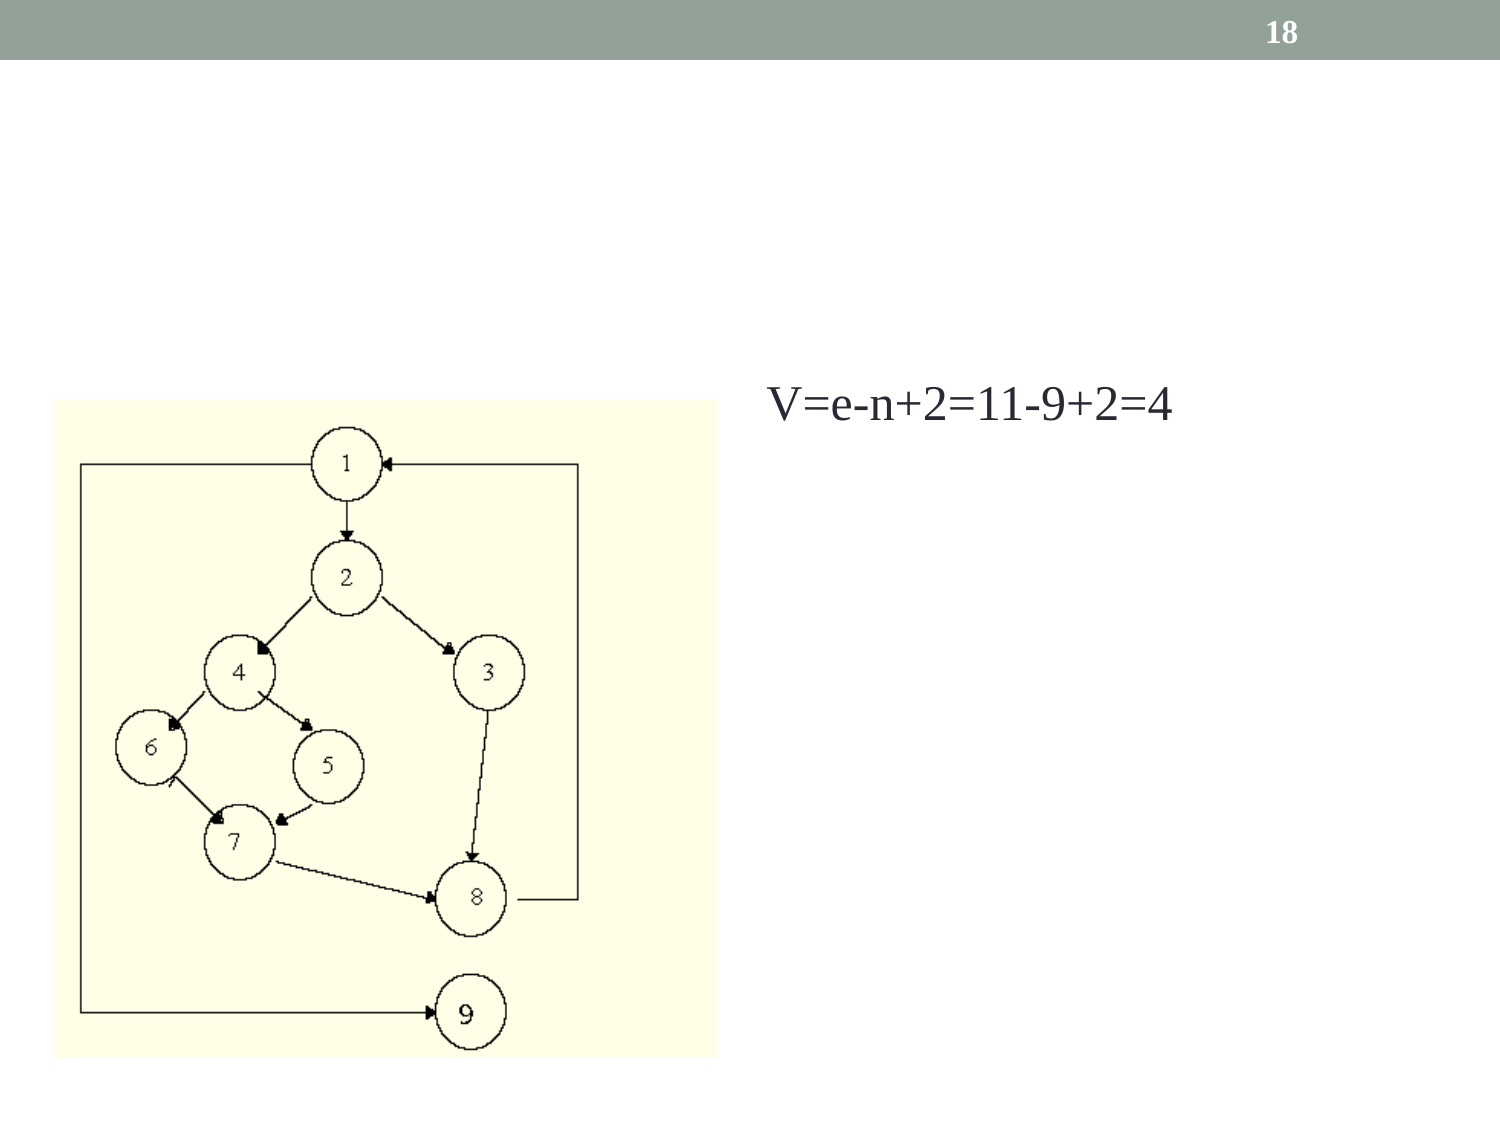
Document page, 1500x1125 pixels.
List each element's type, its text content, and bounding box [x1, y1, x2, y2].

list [53, 400, 718, 1063]
text_box V=e-n+2=11-9+2=4 [751, 362, 1475, 438]
slide_number 18 [1250, 3, 1425, 57]
